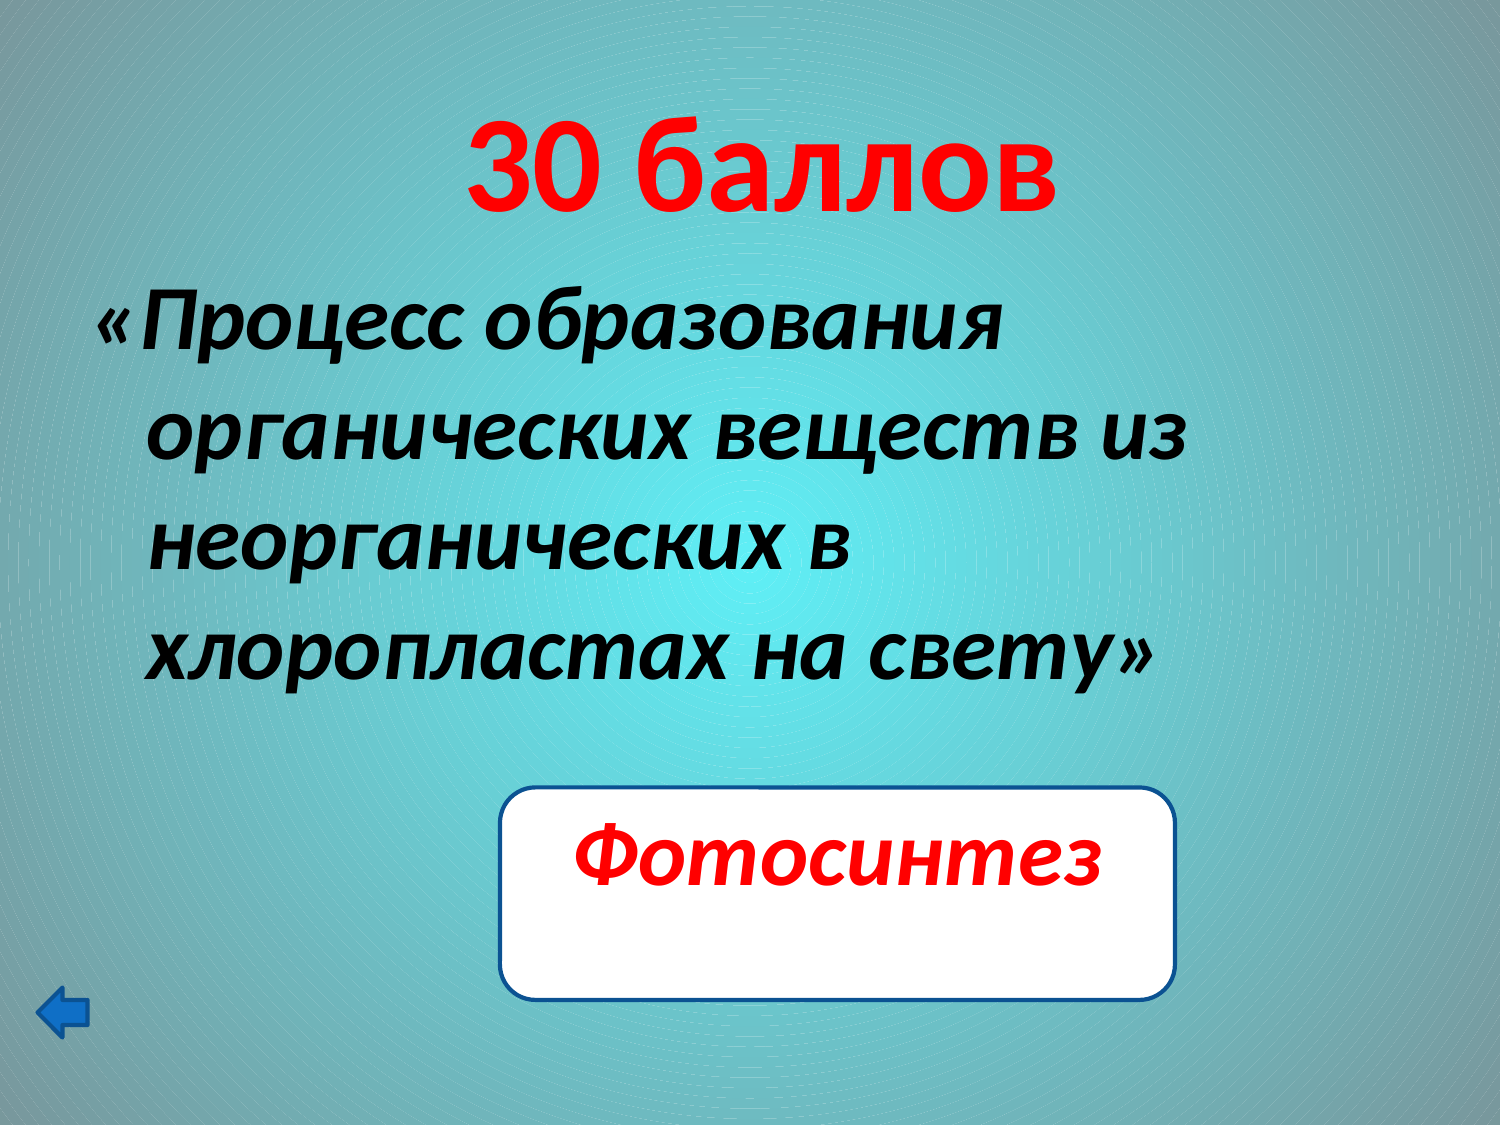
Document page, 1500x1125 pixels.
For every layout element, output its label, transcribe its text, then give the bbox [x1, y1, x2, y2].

text_box Фотосинтез [497, 785, 1178, 1003]
title 30 баллов [87, 62, 1438, 250]
list «Процесс образования органических веществ из неорганических в хлоропластах на свету» [75, 249, 1425, 713]
text_box [35, 985, 90, 1040]
